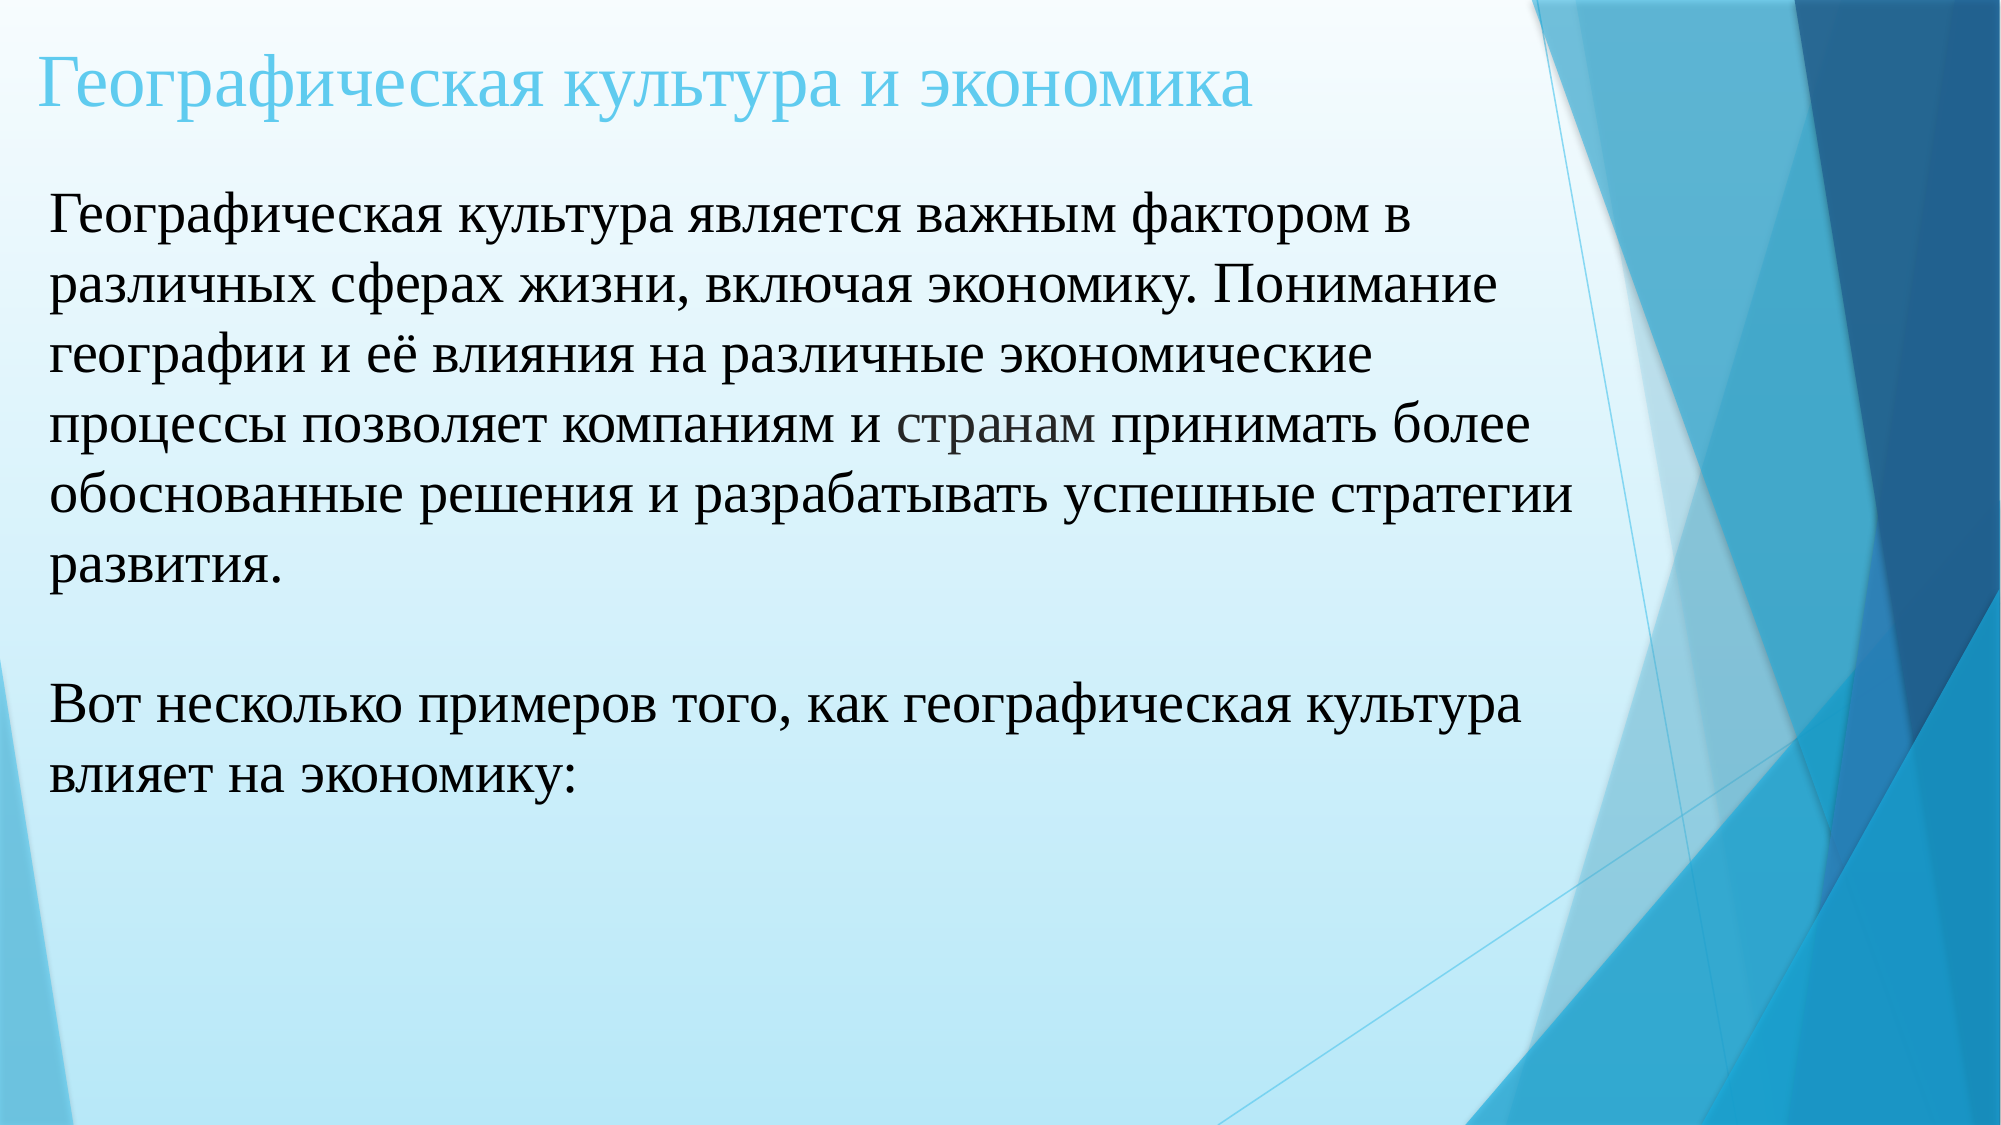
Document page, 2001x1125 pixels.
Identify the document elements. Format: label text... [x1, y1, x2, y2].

title Географическая культура и экономика [22, 24, 1433, 146]
text_box Географическая культура является важным фактором в различных сферах жизни, включая экономику. Понимание географии и её влияния на различные экономические процессы позволяет компаниям и странам принимать более обоснованные решения и разрабатывать успешные стратегии развития. Вот несколько примеров того, как географическая культура влияет на экономику: [34, 167, 1605, 812]
